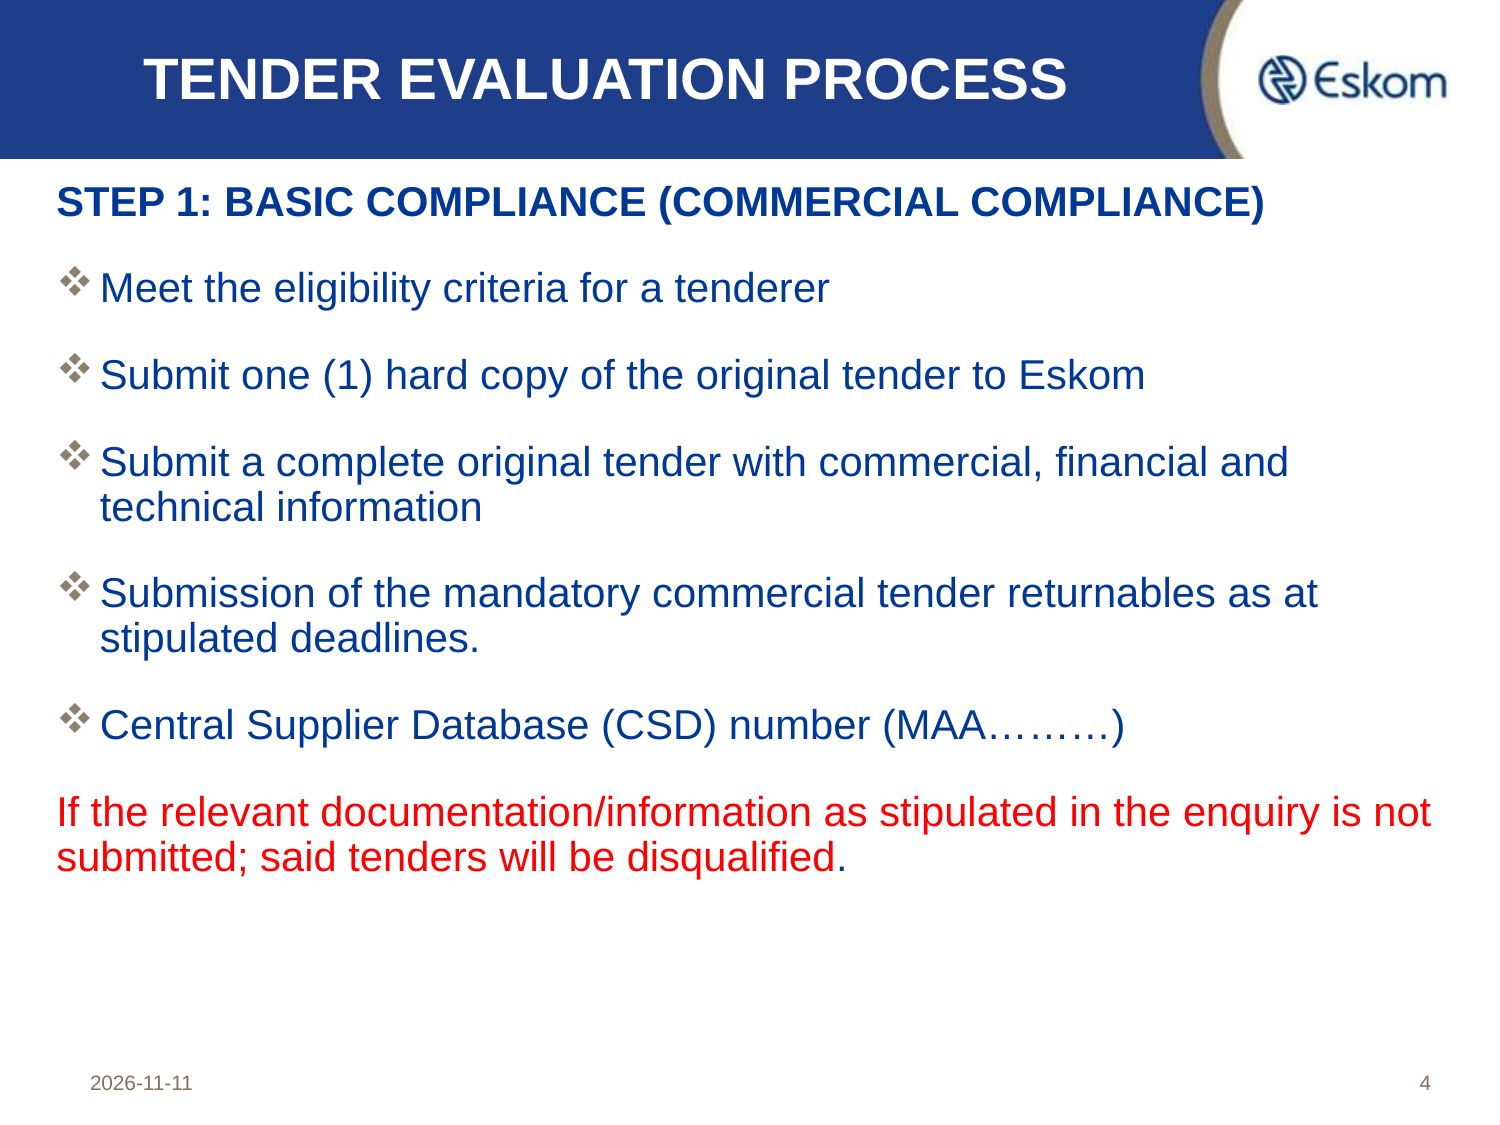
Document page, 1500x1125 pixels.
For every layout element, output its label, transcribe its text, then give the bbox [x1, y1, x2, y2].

picture [0, 0, 1246, 159]
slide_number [74, 1058, 361, 1103]
picture [1257, 55, 1450, 105]
title TENDER EVALUATION PROCESS [41, 27, 1188, 137]
list STEP 1: BASIC COMPLIANCE (COMMERCIAL COMPLIANCE) Meet the eligibility criteria for a tenderer Submit one (1) hard copy of the original tender to Eskom Submit a complete original tender with commercial, financial and technical information Submission of the mandatory commercial tender returnables as at stipulated deadlines. Central Supplier Database (CSD) number (MAA………) If the relevant documentation/information as stipulated in the enquiry is not submitted; said tenders will be disqualified. [41, 172, 1459, 1059]
slide_number 4 [1174, 1058, 1447, 1103]
